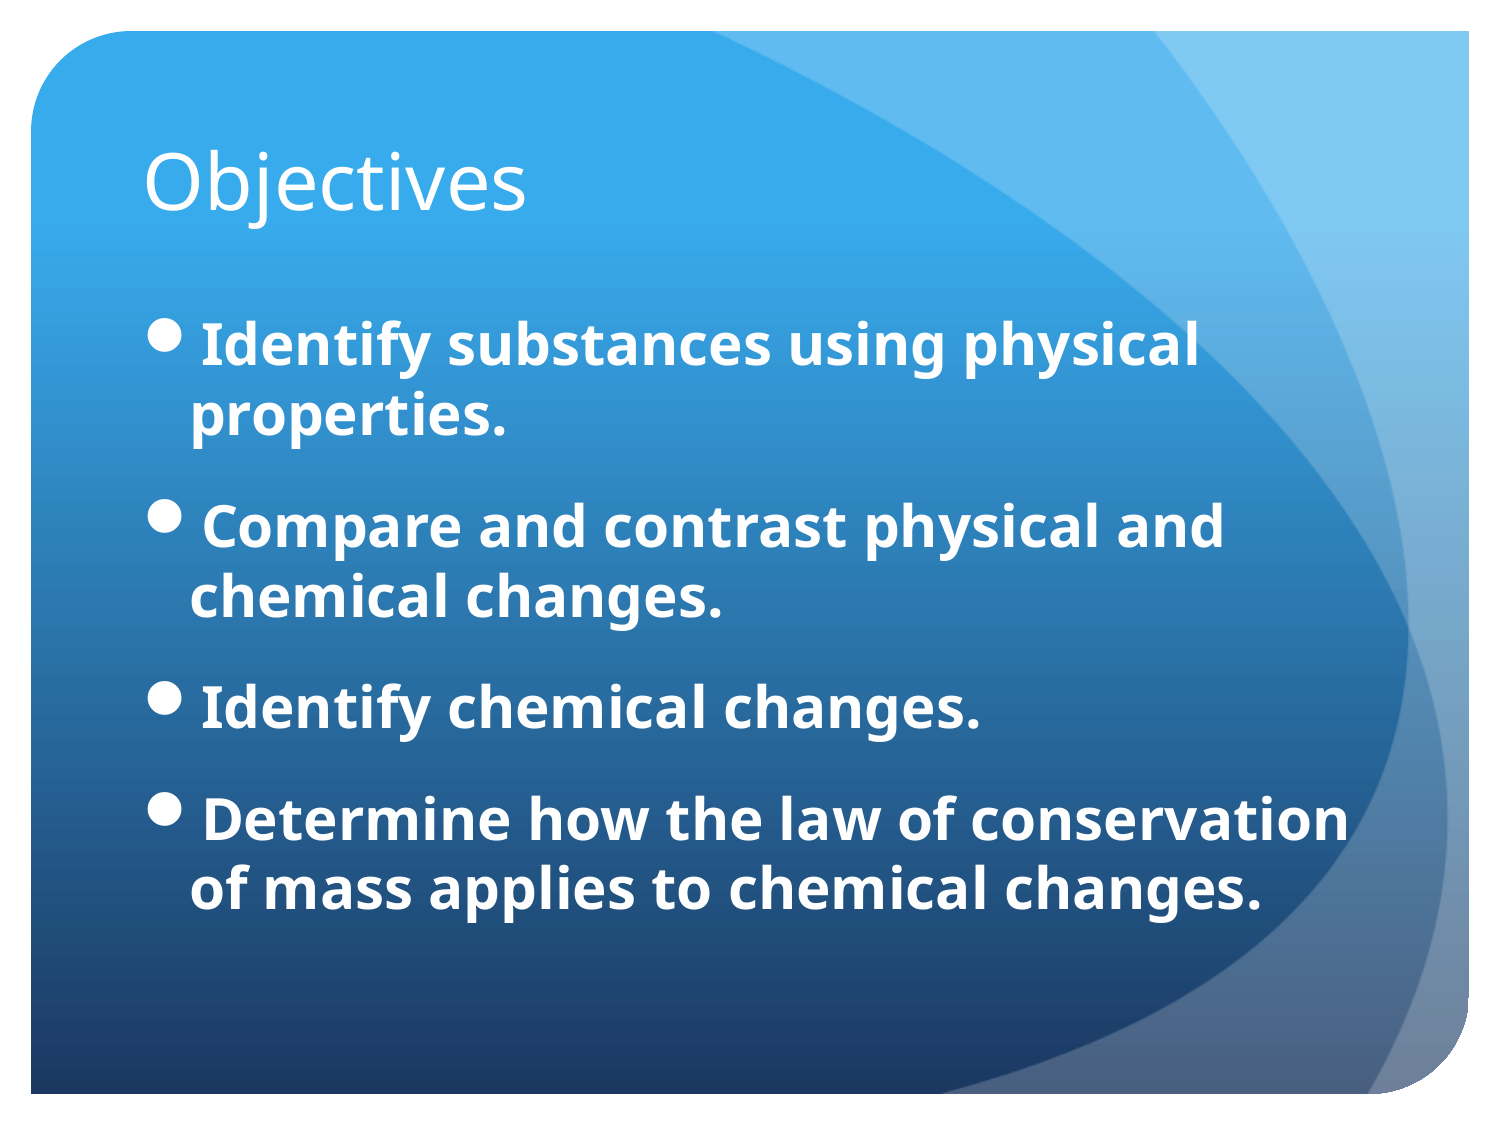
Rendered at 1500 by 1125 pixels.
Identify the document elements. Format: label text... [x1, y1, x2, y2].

title Objectives [127, 62, 1372, 234]
picture [24, 30, 1473, 1094]
list Identify substances using physical properties. Compare and contrast physical and chemical changes. Identify chemical changes. Determine how the law of conservation of mass applies to chemical changes. [127, 299, 1372, 991]
